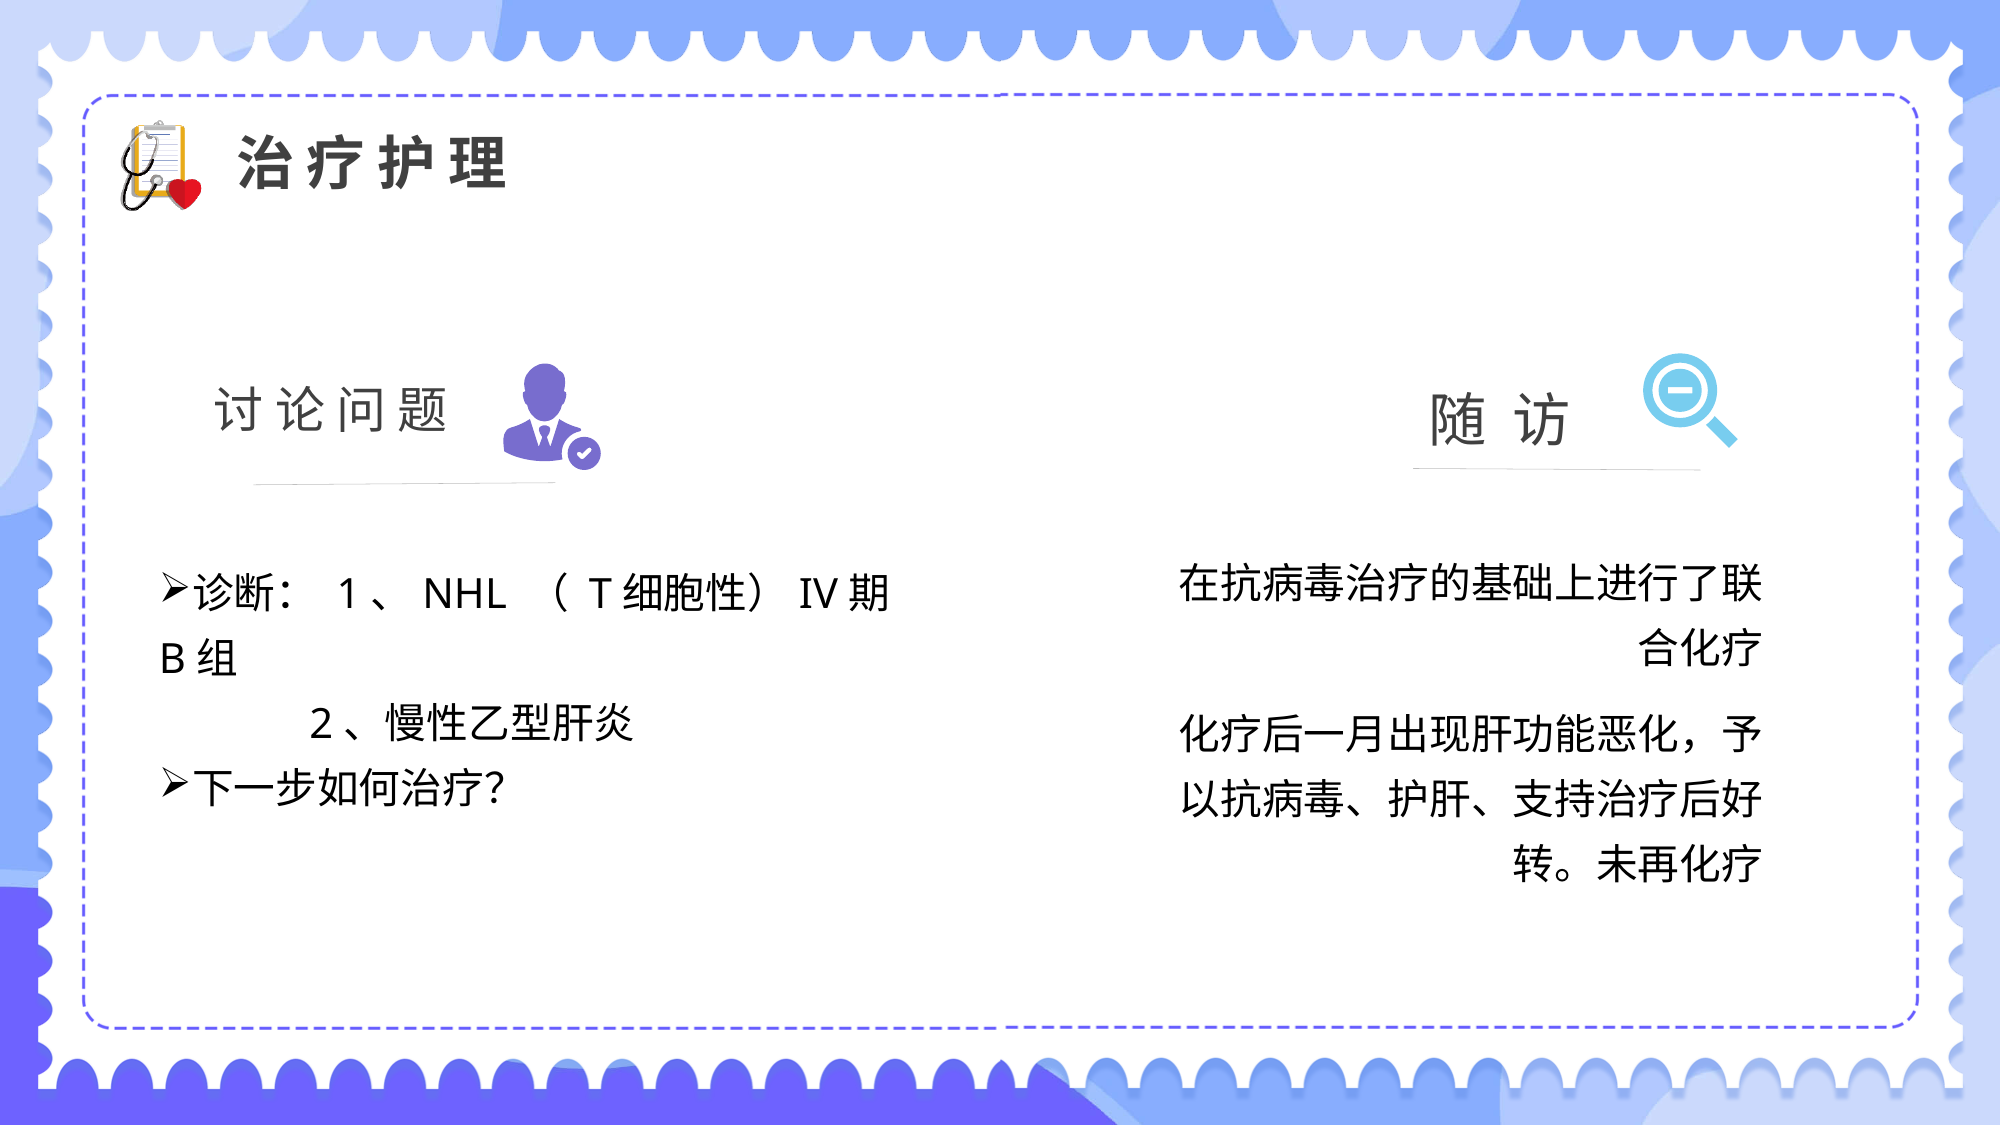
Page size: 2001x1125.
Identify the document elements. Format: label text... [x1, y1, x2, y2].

picture [0, 0, 2000, 1125]
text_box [1413, 353, 1738, 470]
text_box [198, 363, 601, 485]
list 诊断： 1、NHL （ T细胞性）IV期 B组 2、慢性乙型肝炎 下一步如何治疗？ [144, 544, 952, 810]
text_box 治疗护理 [221, 118, 522, 204]
text_box 在抗病毒治疗的基础上进行了联合化疗 化疗后一月出现肝功能恶化，予以抗病毒、护肝、支持治疗后好转。未再化疗 [1144, 534, 1778, 921]
